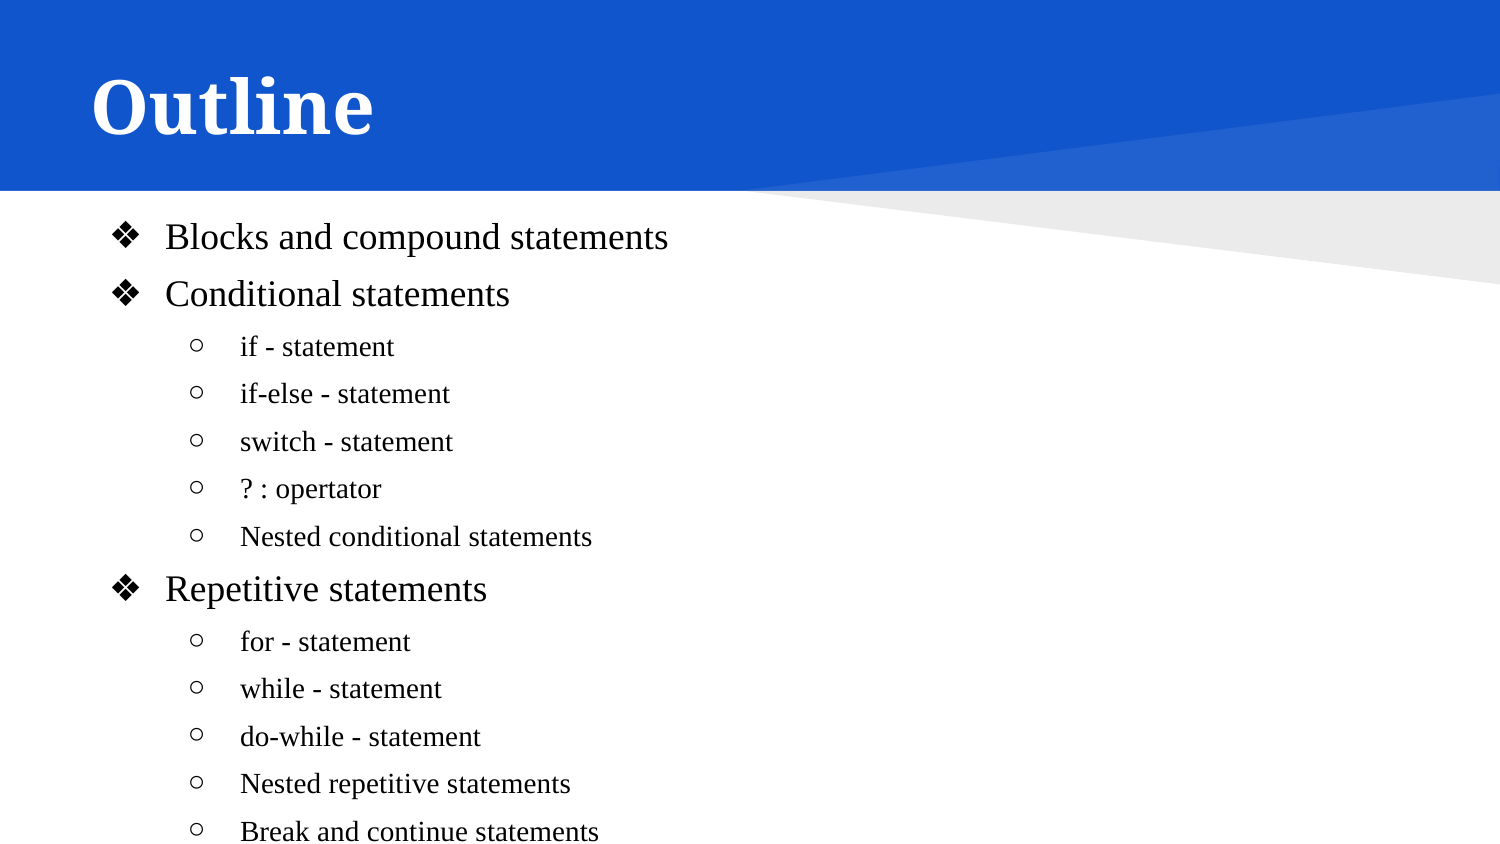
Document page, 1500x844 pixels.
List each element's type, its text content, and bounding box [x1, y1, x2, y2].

title Outline [75, 33, 1425, 175]
list Blocks and compound statements Conditional statements if - statement if-else - statement switch - statement ? : opertator Nested conditional statements Repetitive statements for - statement while - statement do-while - statement Nested repetitive statements Break and continue statements Unconditional jump: goto [75, 196, 1425, 808]
